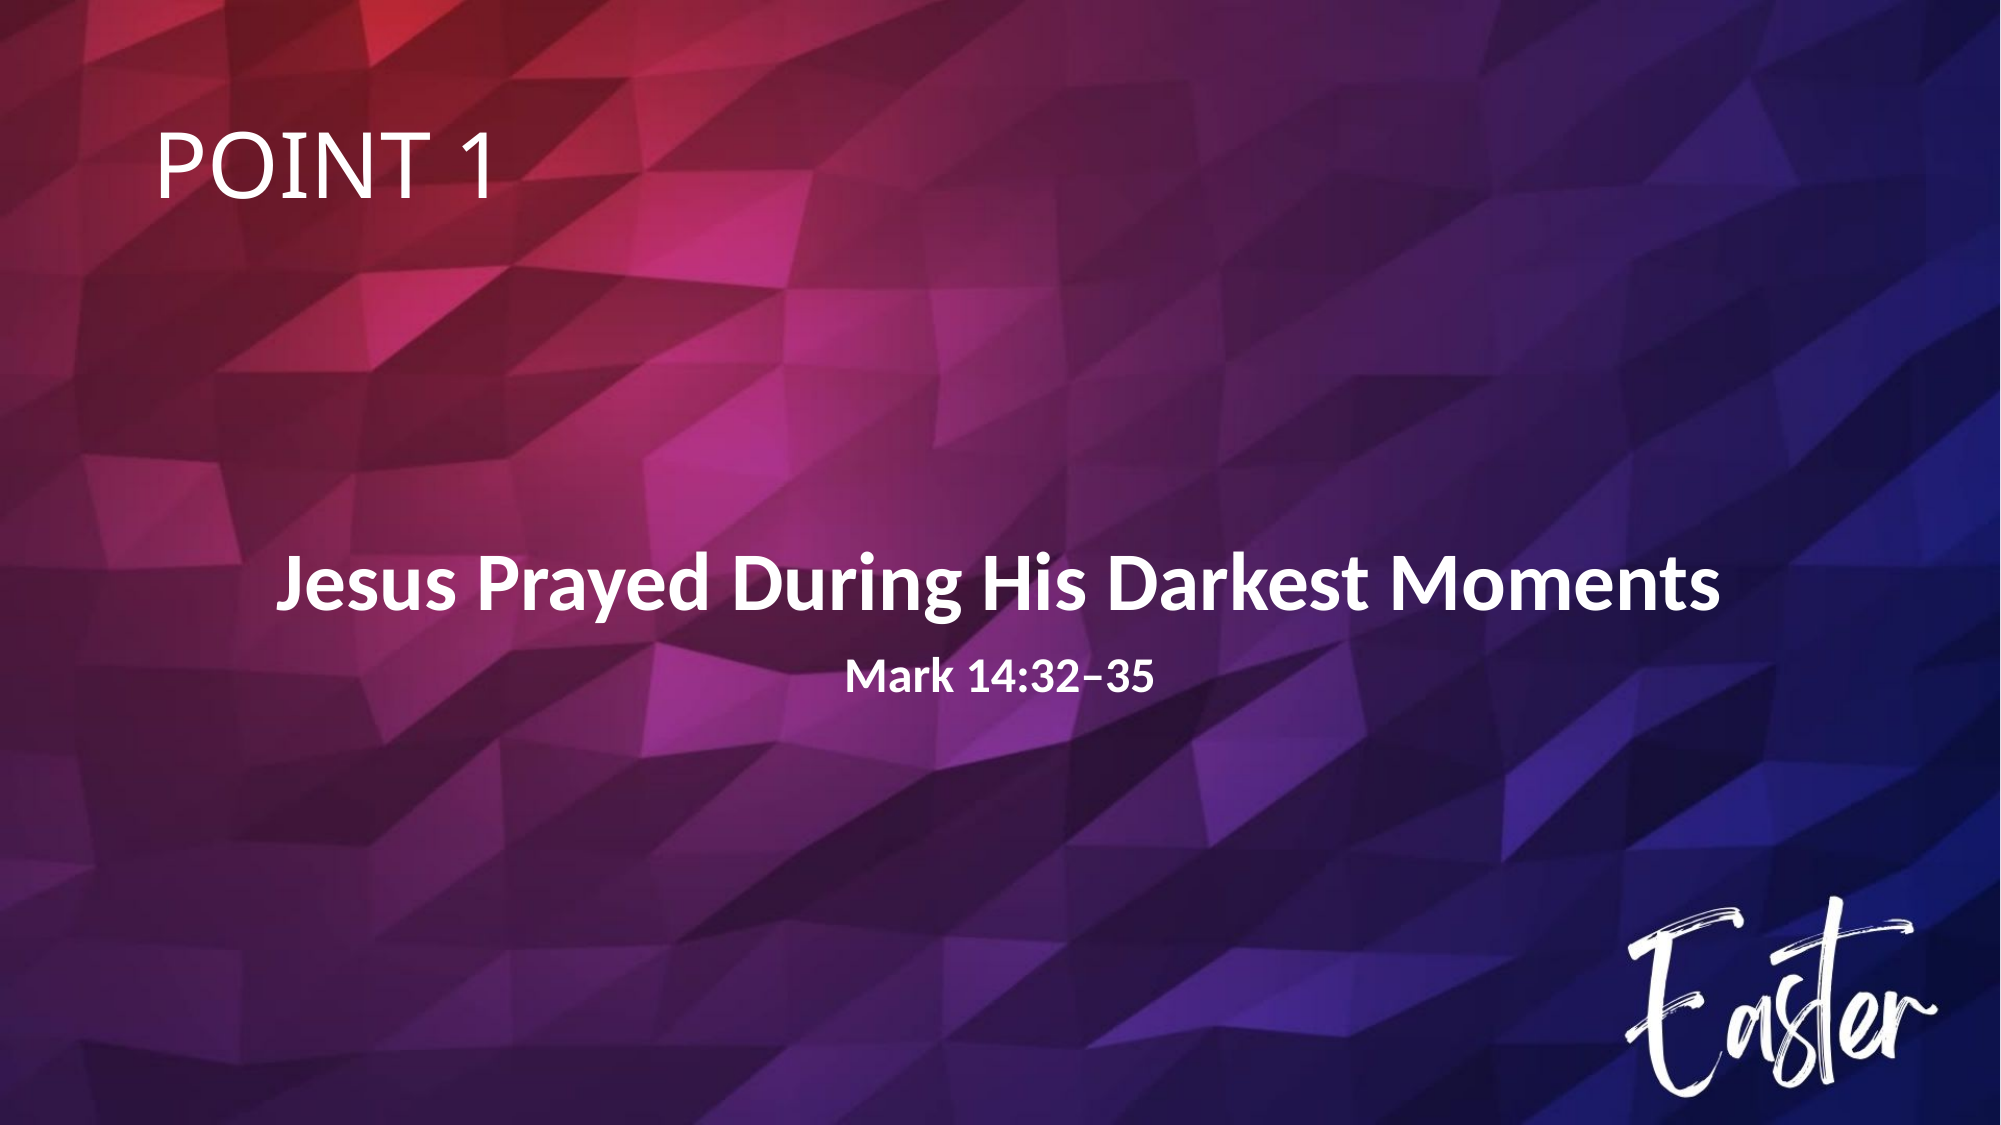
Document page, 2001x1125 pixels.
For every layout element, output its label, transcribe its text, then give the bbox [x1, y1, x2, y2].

picture [0, 0, 2001, 1125]
title POINT 1 [137, 59, 1863, 278]
list Jesus Prayed During His Darkest Moments Mark 14:32–35 [137, 299, 1863, 1014]
